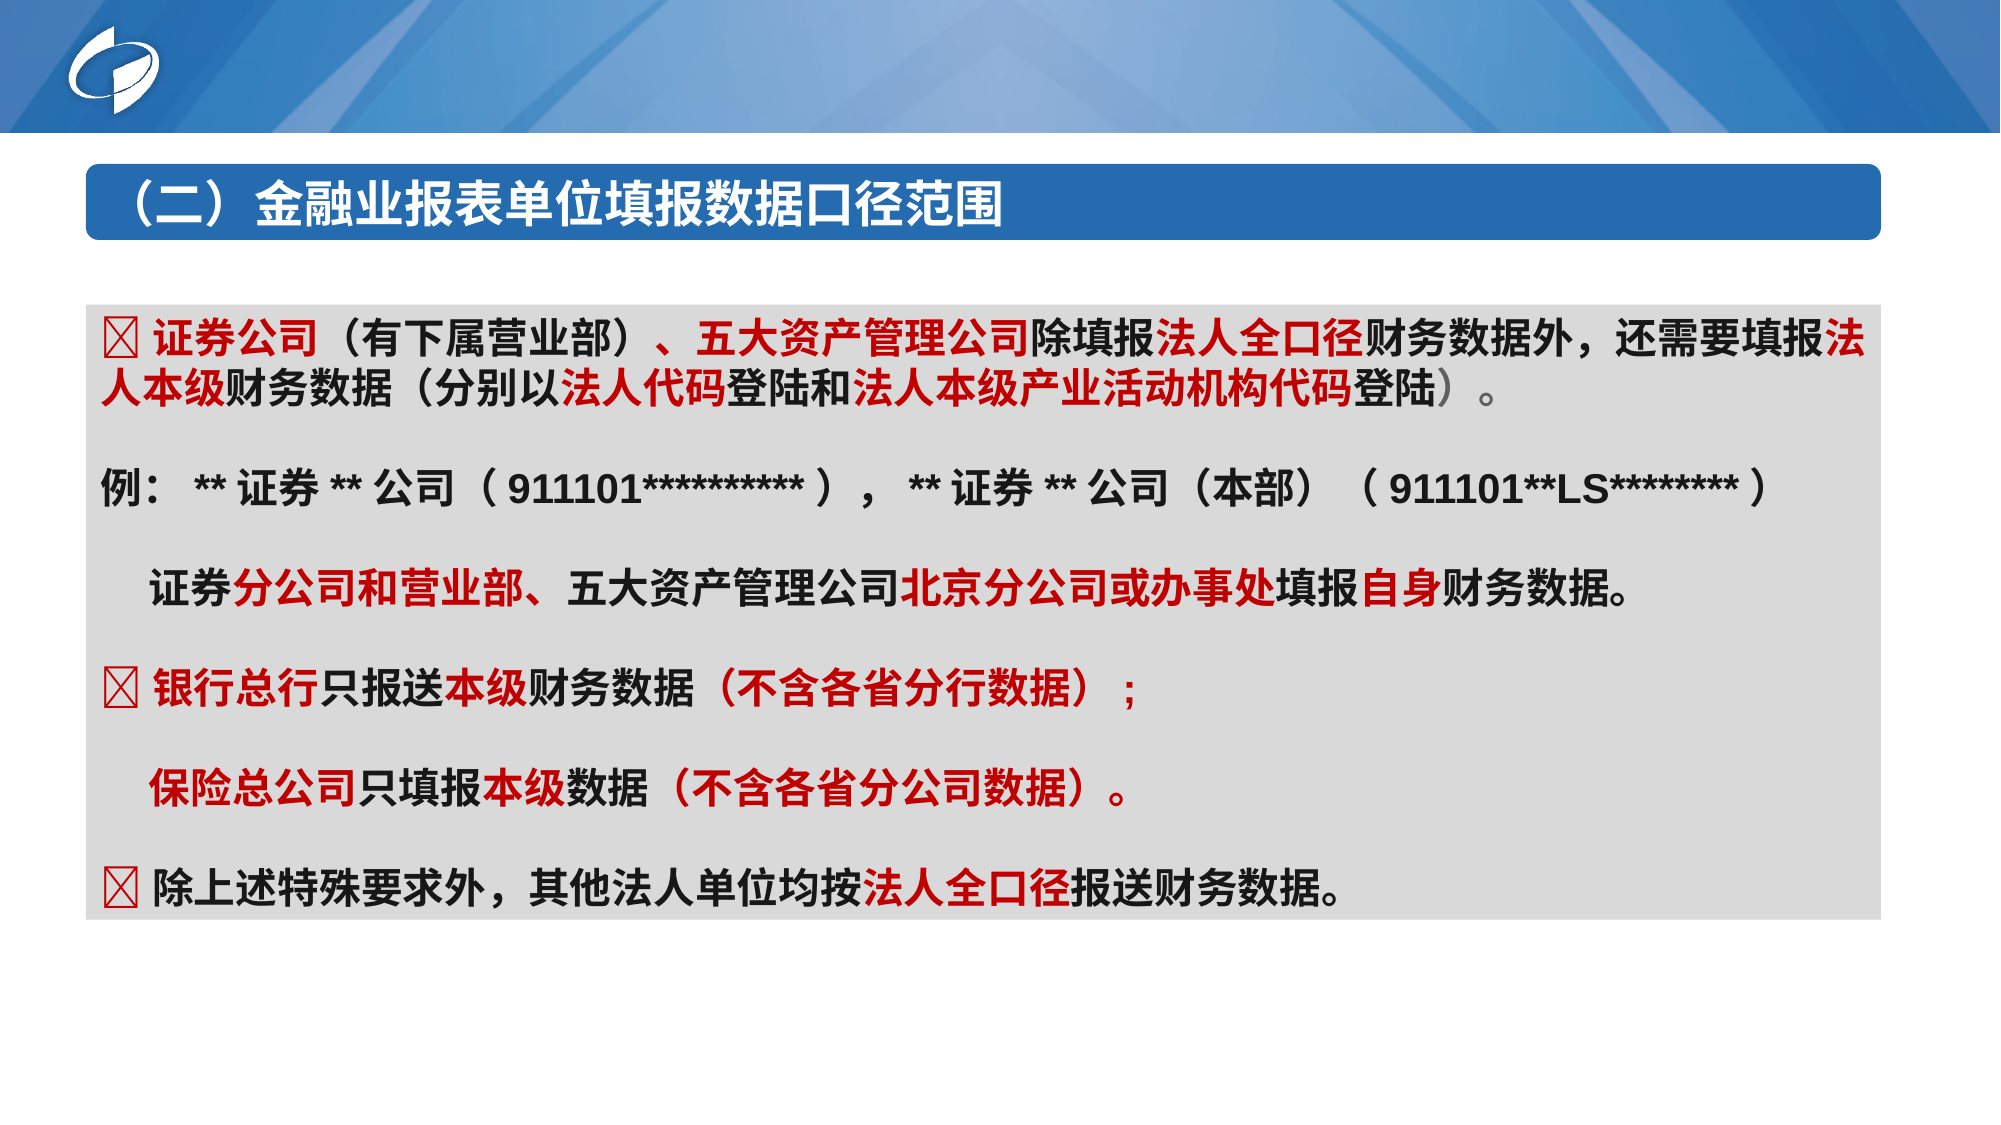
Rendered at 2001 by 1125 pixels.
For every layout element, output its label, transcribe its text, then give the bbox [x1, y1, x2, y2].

text_box （二）金融业报表单位填报数据口径范围 [84, 162, 1883, 241]
picture [0, 0, 2000, 133]
text_box 证券公司（有下属营业部）、五大资产管理公司除填报法人全口径财务数据外，还需要填报法人本级财务数据（分别以法人代码登陆和法人本级产业活动机构代码登陆）。 例：**证券**公司（911101**********），**证券**公司（本部）（911101**LS********） 证券分公司和营业部、五大资产管理公司北京分公司或办事处填报自身财务数据。 银行总行只报送本级财务数据（不含各省分行数据）; 保险总公司只填报本级数据（不含各省分公司数据）。 除上述特殊要求外，其他法人单位均按法人全口径报送财务数据。 [85, 304, 1881, 920]
